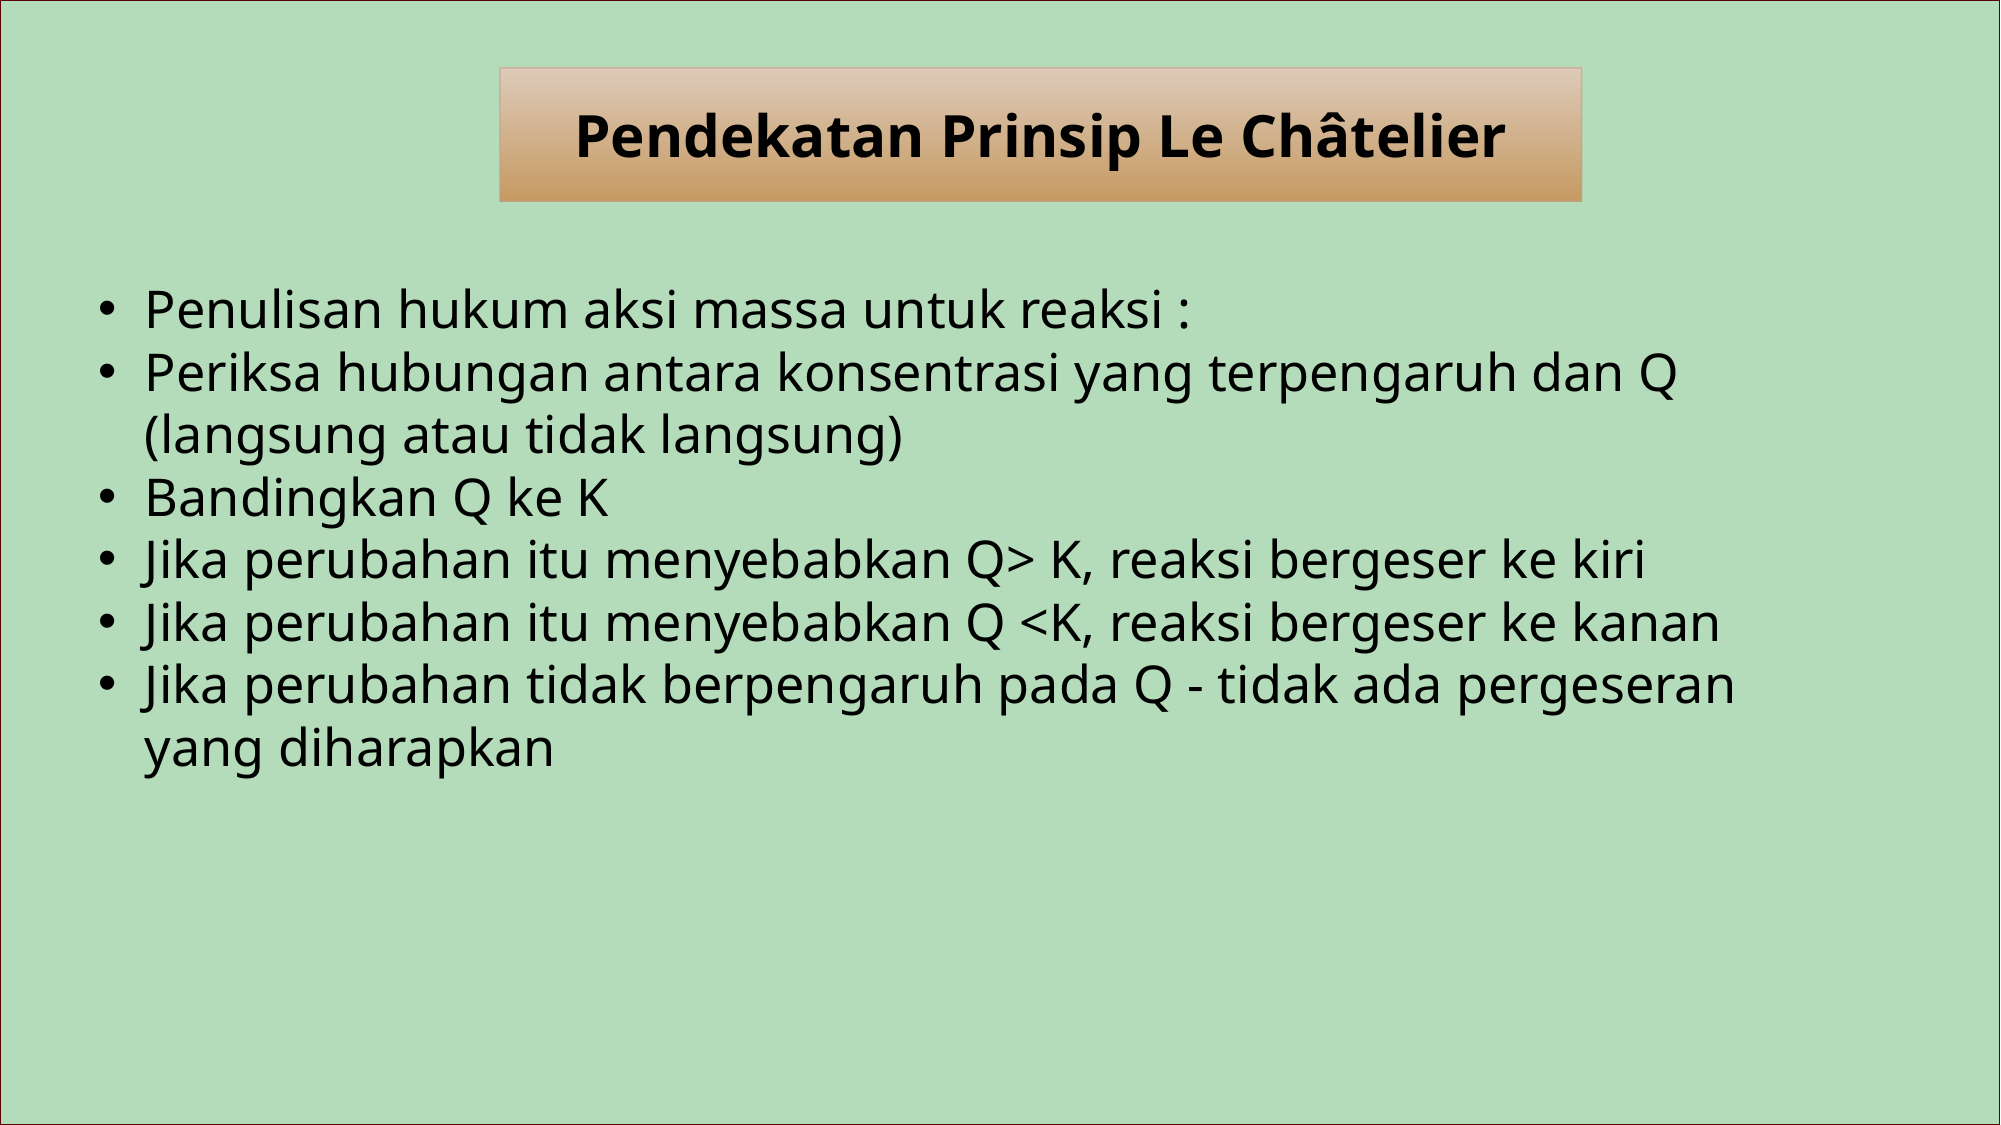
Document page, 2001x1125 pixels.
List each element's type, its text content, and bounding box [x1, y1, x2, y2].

text_box Penulisan hukum aksi massa untuk reaksi : Periksa hubungan antara konsentrasi yang terpengaruh dan Q (langsung atau tidak langsung) Bandingkan Q ke K Jika perubahan itu menyebabkan Q> K, reaksi bergeser ke kiri Jika perubahan itu menyebabkan Q <K, reaksi bergeser ke kanan Jika perubahan tidak berpengaruh pada Q - tidak ada pergeseran yang diharapkan [83, 269, 1836, 784]
text_box [0, 0, 2000, 1125]
text_box Pendekatan Prinsip Le Châtelier [499, 67, 1582, 202]
